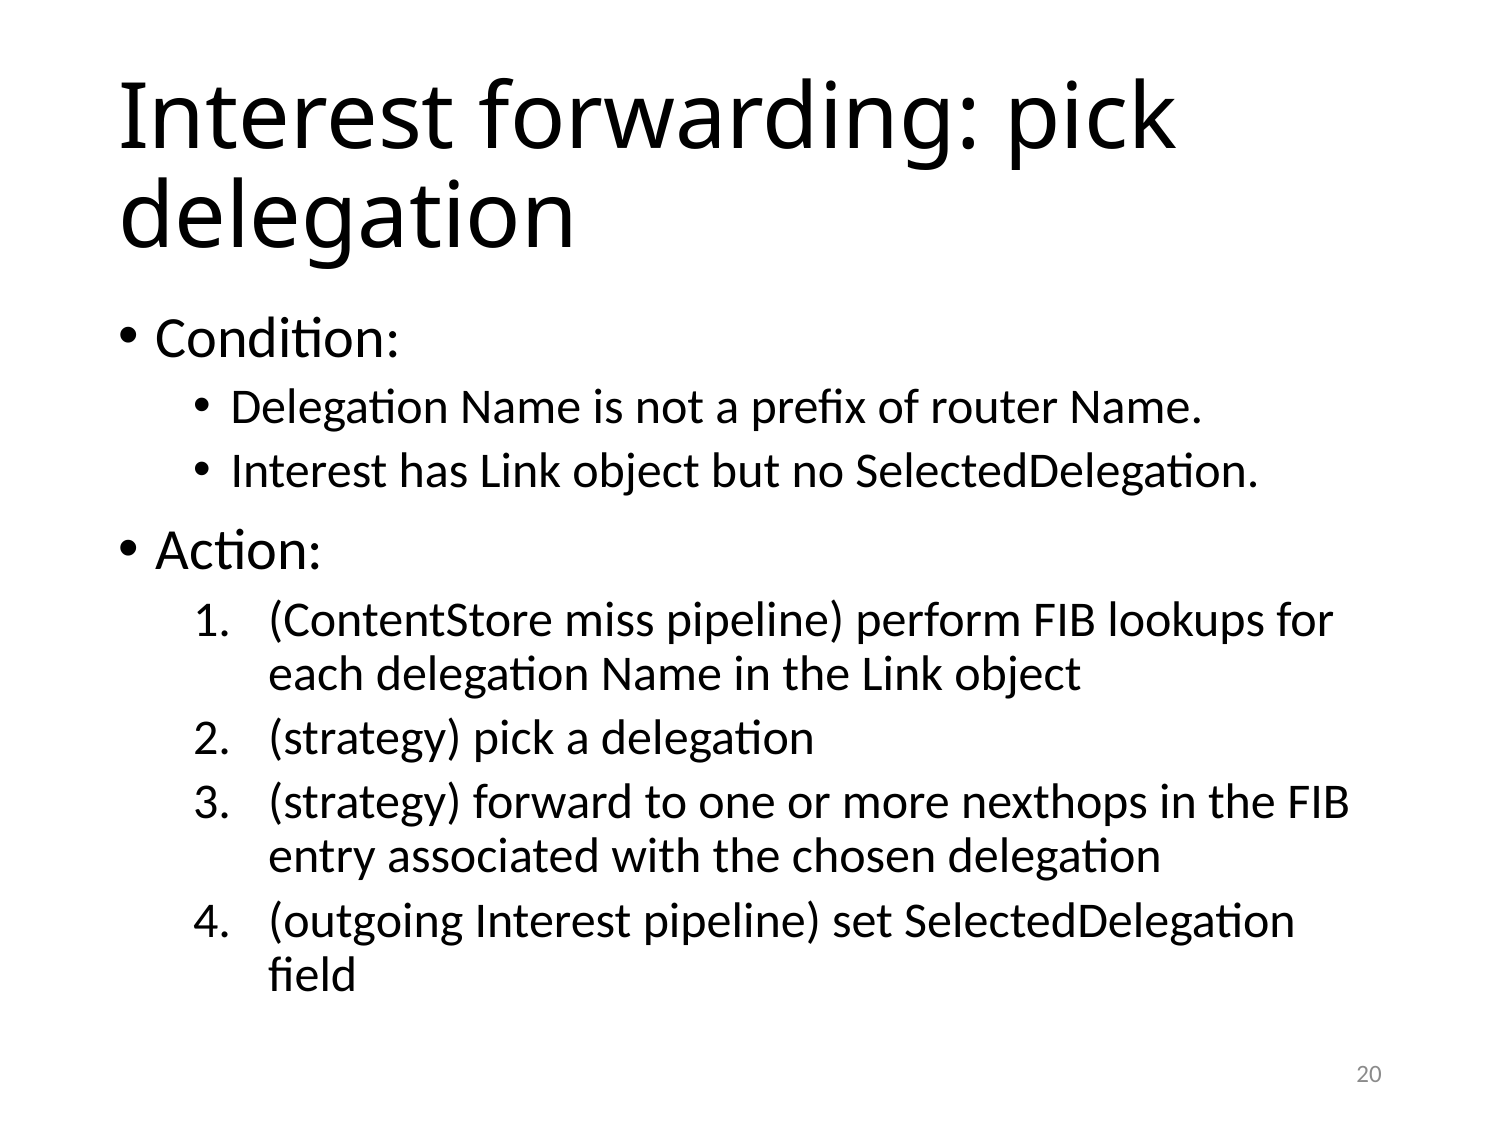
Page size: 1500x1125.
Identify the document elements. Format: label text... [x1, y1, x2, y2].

list Condition: Delegation Name is not a prefix of router Name. Interest has Link object but no SelectedDelegation. Action: (ContentStore miss pipeline) perform FIB lookups for each delegation Name in the Link object (strategy) pick a delegation (strategy) forward to one or more nexthops in the FIB entry associated with the chosen delegation (outgoing Interest pipeline) set SelectedDelegation field [103, 299, 1397, 1014]
slide_number 20 [1059, 1042, 1397, 1103]
title Interest forwarding: pick delegation [103, 59, 1397, 278]
